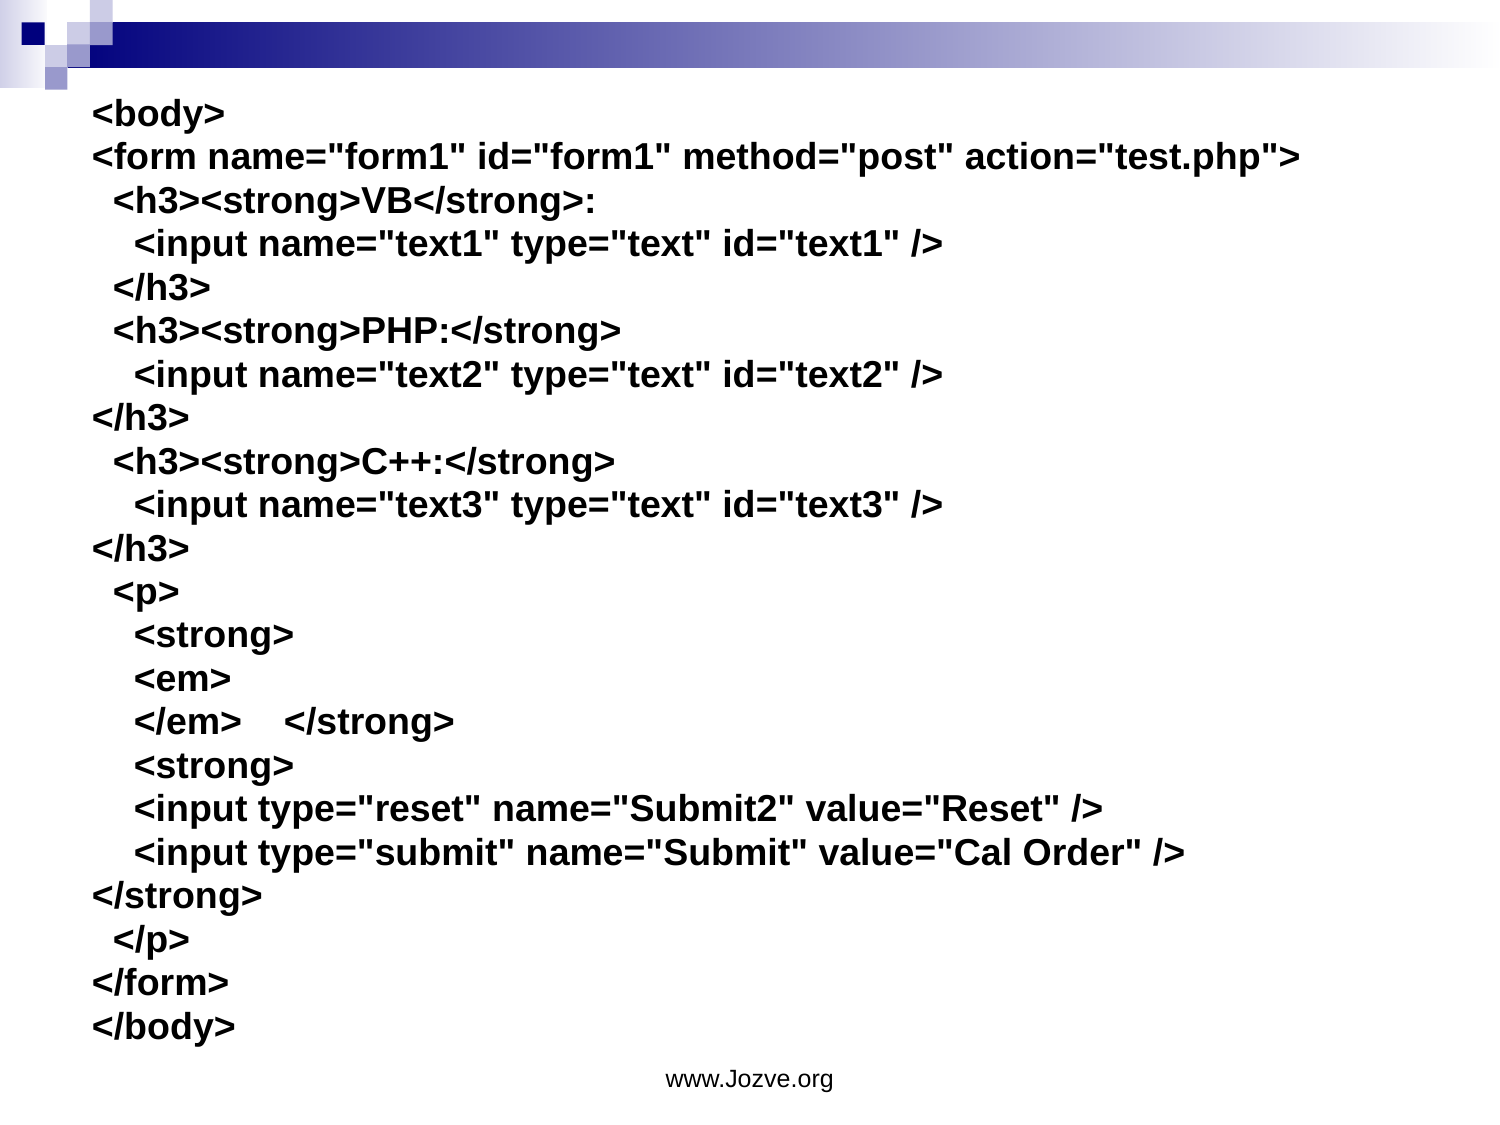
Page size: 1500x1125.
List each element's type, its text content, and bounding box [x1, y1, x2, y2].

text_box [100, 467, 1451, 1047]
footer www.Jozve.org [512, 1024, 988, 1101]
list <body> <form name="form1" id="form1" method="post" action="test.php"> <h3><strong>VB</strong>: <input name="text1" type="text" id="text1" /> </h3> <h3><strong>PHP:</strong> <input name="text2" type="text" id="text2" /> </h3> <h3><strong>C++:</strong> <input name="text3" type="text" id="text3" /> </h3> <p> <strong> <em> </em> </strong> <strong> <input type="reset" name="Submit2" value="Reset" /> <input type="submit" name="Submit" value="Cal Order" /> </strong> </p> </form> </body> [76, 89, 1412, 1024]
